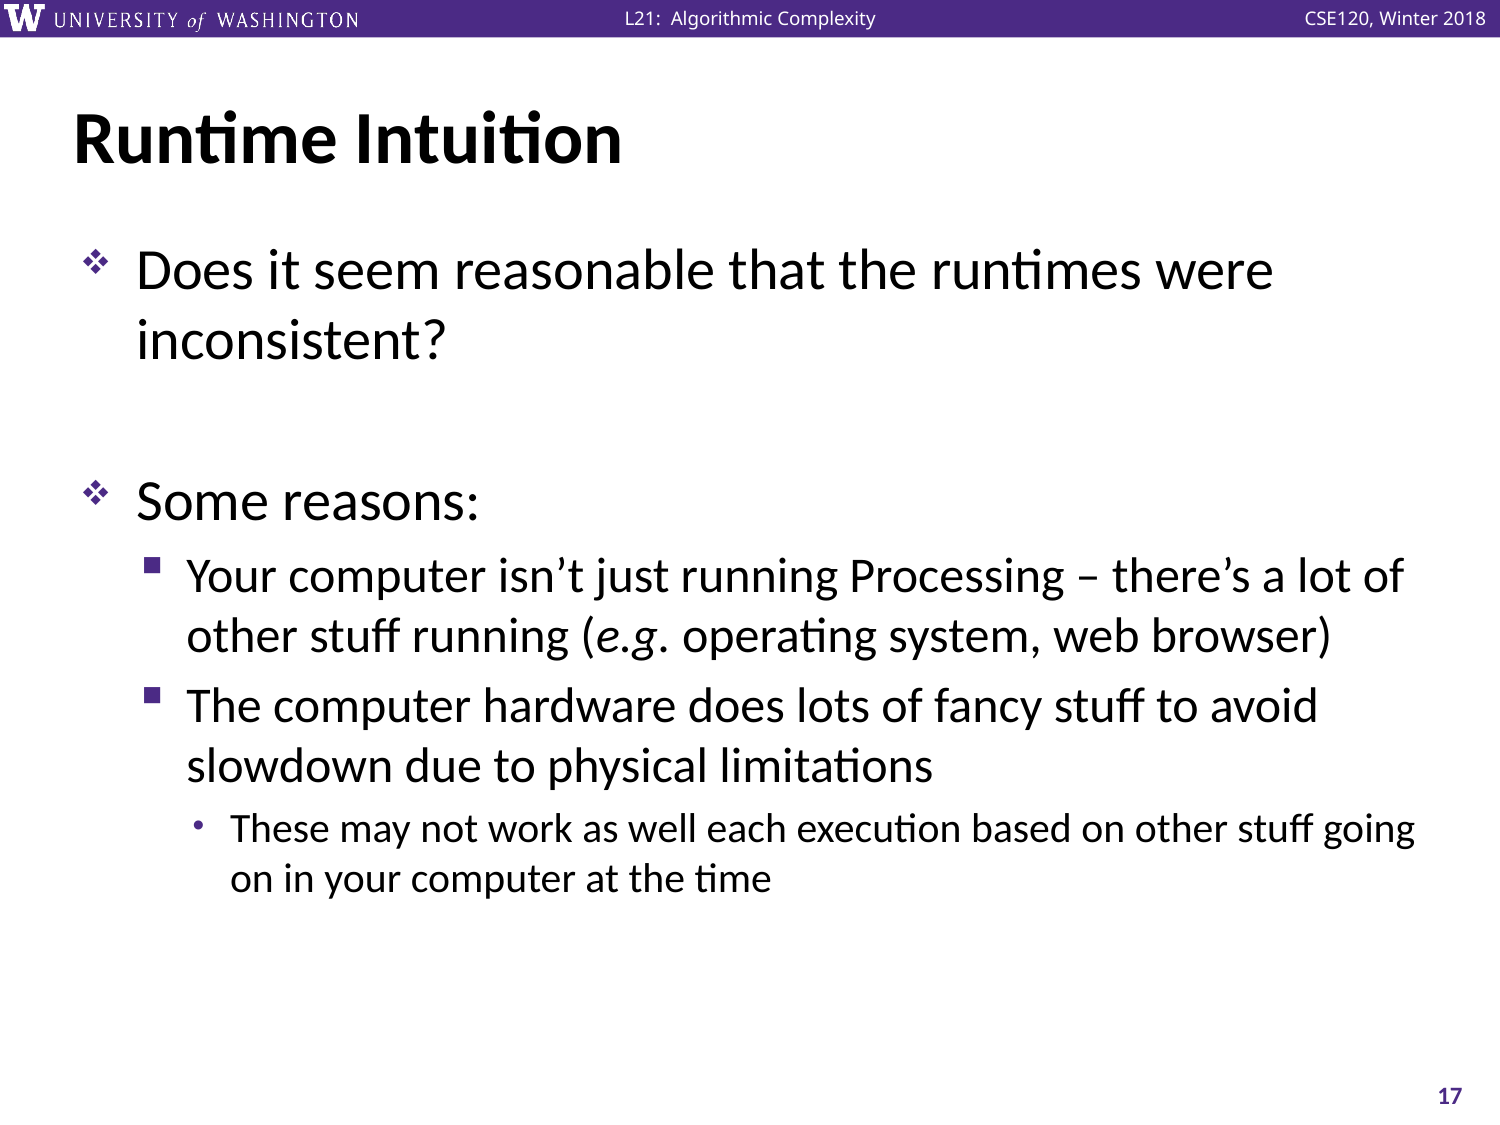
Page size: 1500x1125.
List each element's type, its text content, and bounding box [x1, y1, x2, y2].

list Does it seem reasonable that the runtimes were inconsistent? Some reasons: Your computer isn’t just running Processing – there’s a lot of other stuff running (e.g. operating system, web browser) The computer hardware does lots of fancy stuff to avoid slowdown due to physical limitations These may not work as well each execution based on other stuff going on in your computer at the time [64, 223, 1438, 1040]
slide_number 17 [1400, 1065, 1500, 1125]
picture [4, 4, 358, 32]
title Runtime Intuition [58, 71, 1438, 197]
